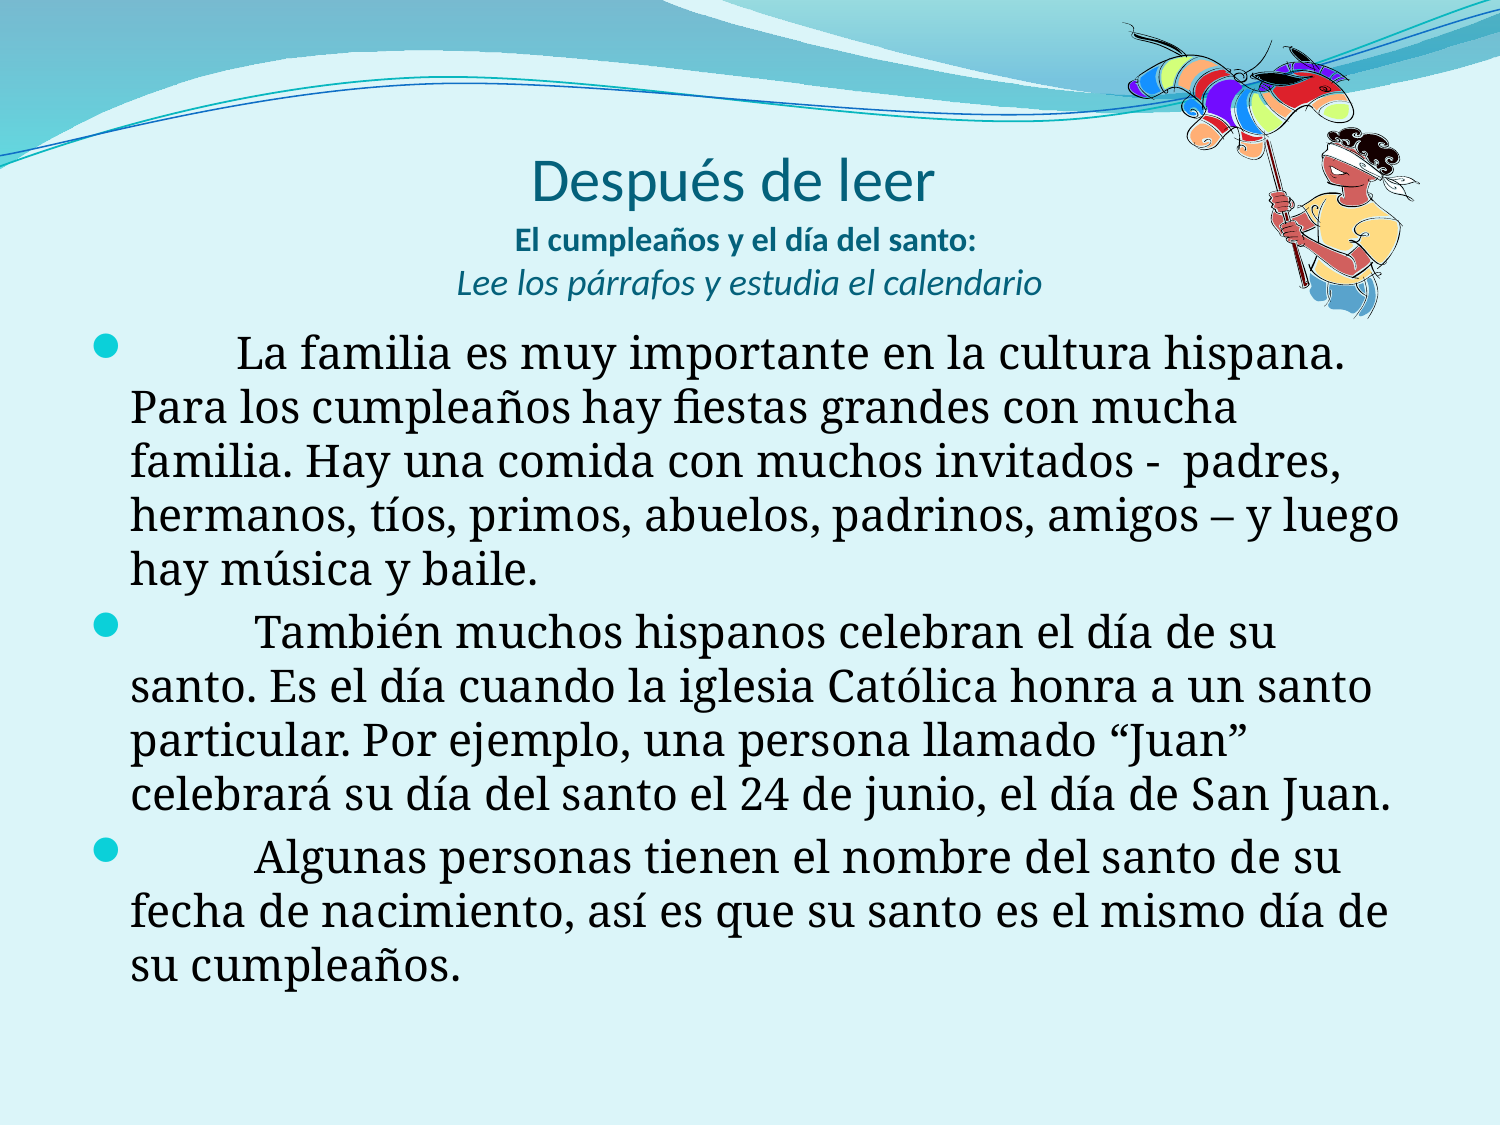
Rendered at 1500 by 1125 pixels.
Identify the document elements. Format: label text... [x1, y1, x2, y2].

list La familia es muy importante en la cultura hispana. Para los cumpleaños hay fiestas grandes con mucha familia. Hay una comida con muchos invitados - padres, hermanos, tíos, primos, abuelos, padrinos, amigos – y luego hay música y baile. También muchos hispanos celebran el día de su santo. Es el día cuando la iglesia Católica honra a un santo particular. Por ejemplo, una persona llamado “Juan” celebrará su día del santo el 24 de junio, el día de San Juan. Algunas personas tienen el nombre del santo de su fecha de nacimiento, así es que su santo es el mismo día de su cumpleaños. [74, 317, 1426, 1038]
picture [1089, 39, 1420, 288]
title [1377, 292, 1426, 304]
title Después de leer El cumpleaños y el día del santo: Lee los párrafos y estudia el calendario [74, 115, 1327, 304]
